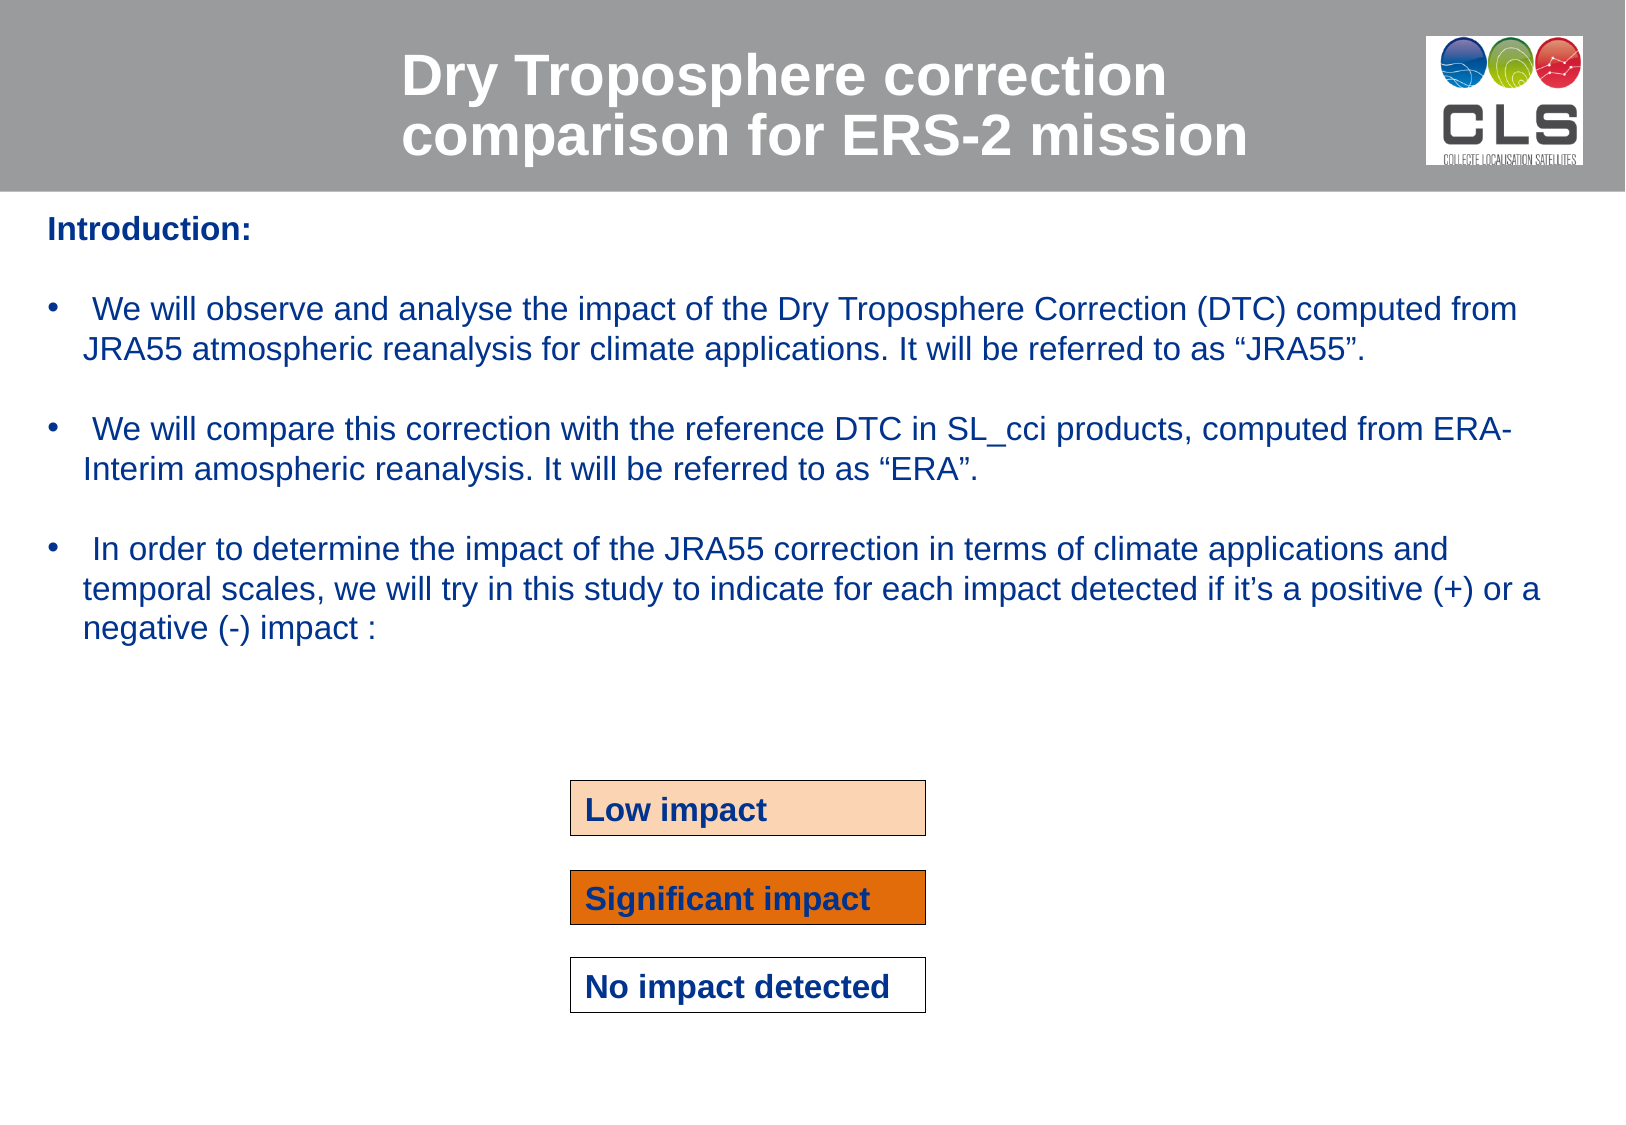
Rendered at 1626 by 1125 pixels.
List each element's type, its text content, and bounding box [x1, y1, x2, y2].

text_box Introduction: We will observe and analyse the impact of the Dry Troposphere Correction (DTC) computed from JRA55 atmospheric reanalysis for climate applications. It will be referred to as “JRA55”. We will compare this correction with the reference DTC in SL_cci products, computed from ERA-Interim amospheric reanalysis. It will be referred to as “ERA”. In order to determine the impact of the JRA55 correction in terms of climate applications and temporal scales, we will try in this study to indicate for each impact detected if it’s a positive (+) or a negative (-) impact : [32, 199, 1597, 665]
text_box Dry Troposphere correction comparison for ERS-2 mission [386, 40, 1479, 172]
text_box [569, 780, 926, 1014]
picture [1426, 36, 1583, 165]
